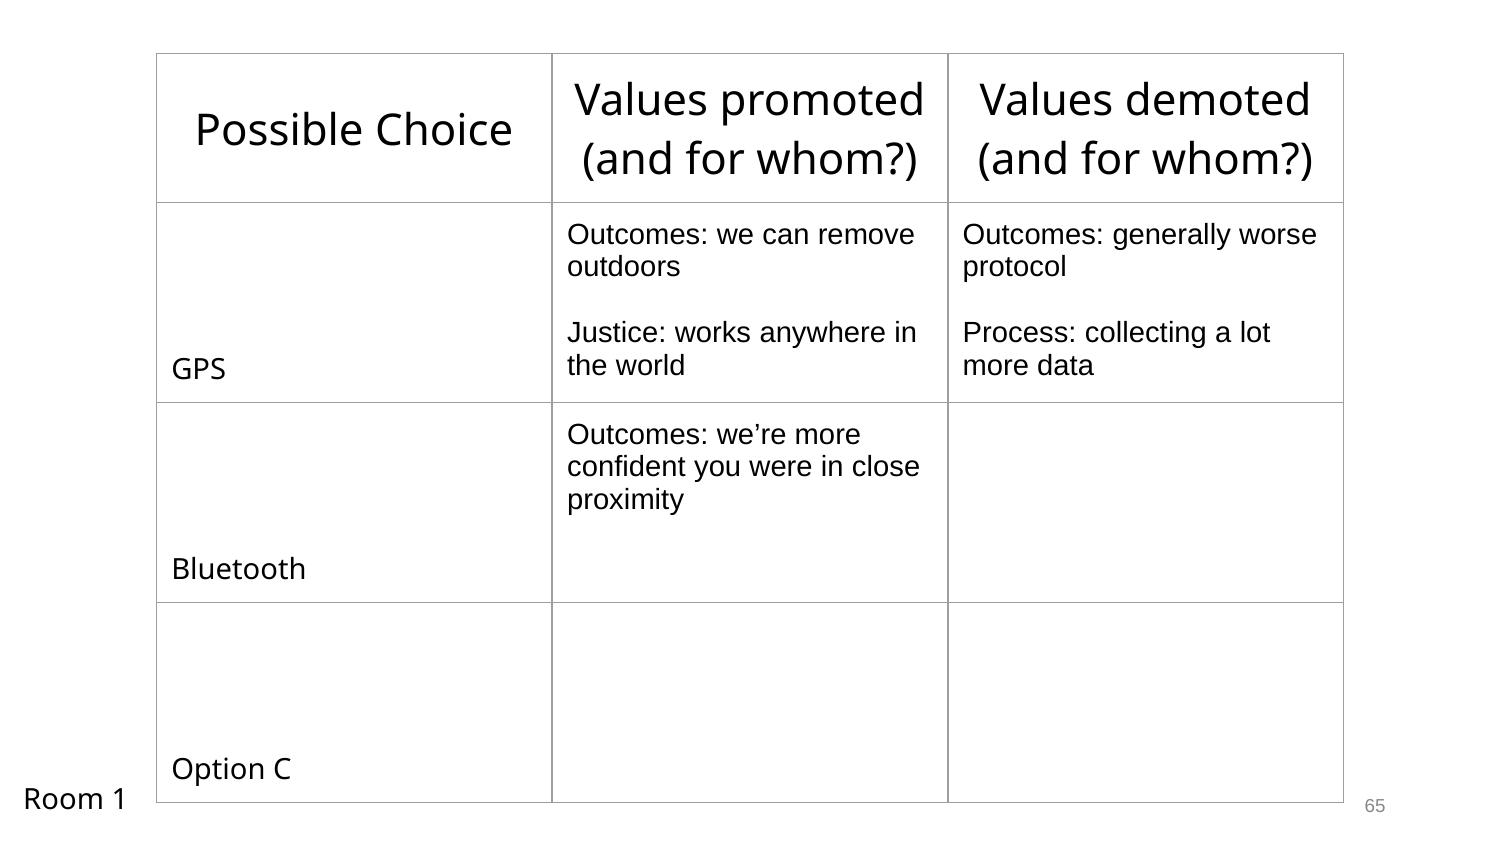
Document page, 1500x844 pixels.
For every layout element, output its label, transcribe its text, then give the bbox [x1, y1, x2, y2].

table_cell GPS [157, 203, 551, 402]
table_cell Option C [157, 603, 551, 802]
table_cell [949, 403, 1343, 602]
table_cell Outcomes: we’re more confident you were in close proximity [553, 403, 947, 602]
table_cell Bluetooth [157, 403, 551, 602]
table_header Possible Choice [157, 54, 551, 202]
table_cell [553, 603, 947, 802]
table_cell Outcomes: we can remove outdoors Justice: works anywhere in the world [553, 203, 947, 402]
slide_number 65 [1059, 782, 1397, 827]
table_header Values demoted (and for whom?) [949, 54, 1343, 202]
text_box Room 1 [8, 765, 205, 844]
table_cell Outcomes: generally worse protocol Process: collecting a lot more data [949, 203, 1343, 402]
table_header Values promoted (and for whom?) [553, 54, 947, 202]
table_cell [949, 603, 1343, 802]
